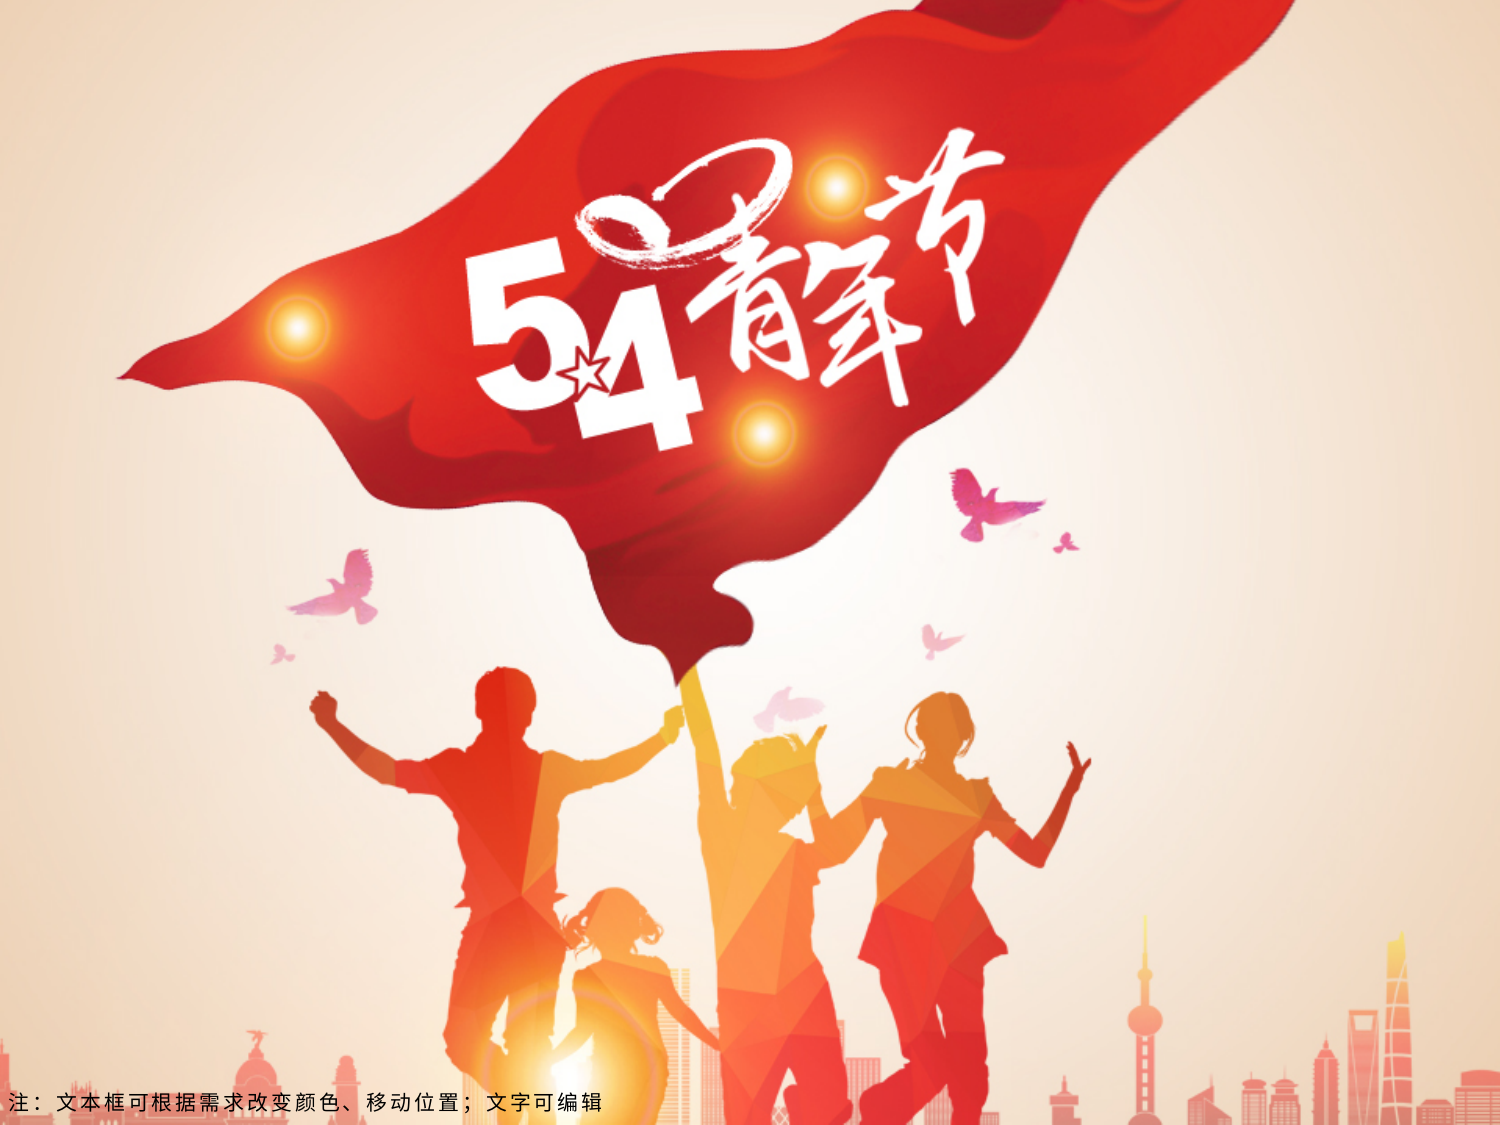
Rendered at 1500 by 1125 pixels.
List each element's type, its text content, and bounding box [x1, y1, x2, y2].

text_box [603, 267, 1391, 631]
picture [0, 0, 1500, 1125]
text_box 注：文本框可根据需求改变颜色、移动位置；文字可编辑 [0, 1082, 627, 1125]
